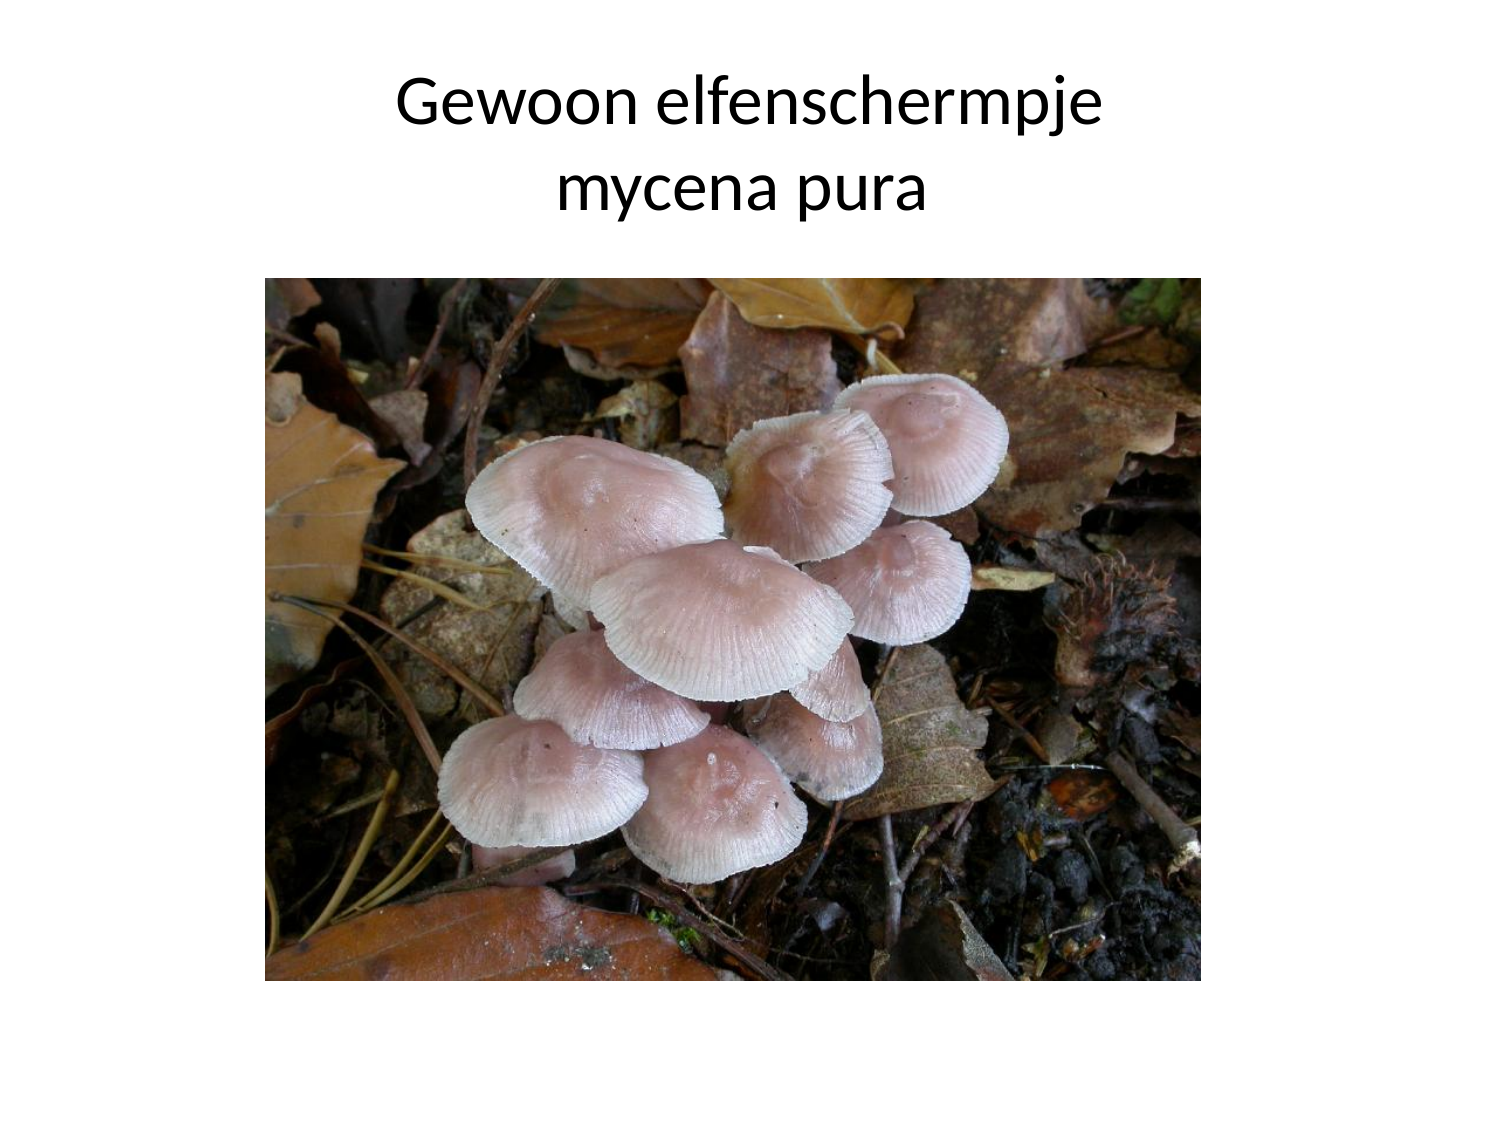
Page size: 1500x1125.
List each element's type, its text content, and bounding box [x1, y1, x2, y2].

title Gewoon elfenschermpje mycena pura [75, 45, 1425, 233]
picture [265, 278, 1201, 981]
